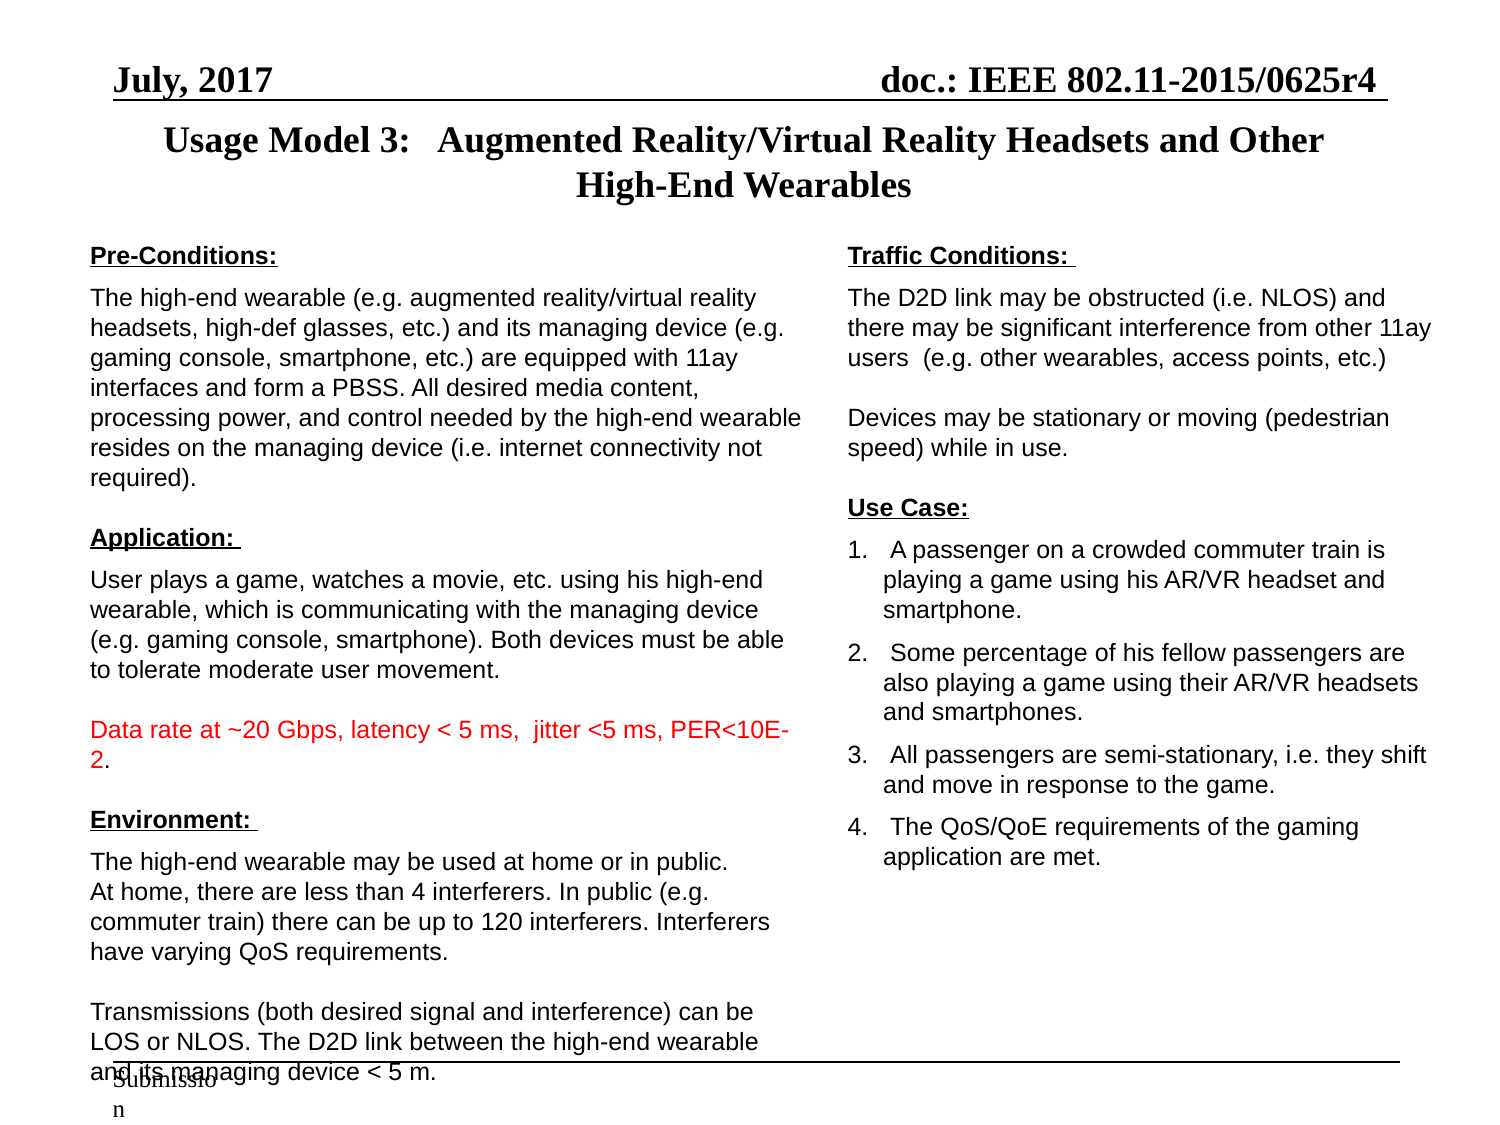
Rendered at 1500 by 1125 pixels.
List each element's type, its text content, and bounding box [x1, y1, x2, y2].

text_box Traffic Conditions: The D2D link may be obstructed (i.e. NLOS) and there may be significant interference from other 11ay users (e.g. other wearables, access points, etc.) Devices may be stationary or moving (pedestrian speed) while in use. Use Case: A passenger on a crowded commuter train is playing a game using his AR/VR headset and smartphone. Some percentage of his fellow passengers are also playing a game using their AR/VR headsets and smartphones. All passengers are semi-stationary, i.e. they shift and move in response to the game. The QoS/QoE requirements of the gaming application are met. [832, 231, 1459, 1035]
text_box Pre-Conditions: The high-end wearable (e.g. augmented reality/virtual reality headsets, high-def glasses, etc.) and its managing device (e.g. gaming console, smartphone, etc.) are equipped with 11ay interfaces and form a PBSS. All desired media content, processing power, and control needed by the high-end wearable resides on the managing device (i.e. internet connectivity not required). Application: User plays a game, watches a movie, etc. using his high-end wearable, which is communicating with the managing device (e.g. gaming console, smartphone). Both devices must be able to tolerate moderate user movement. Data rate at ~20 Gbps, latency < 5 ms, jitter <5 ms, PER<10E-2. Environment: The high-end wearable may be used at home or in public. At home, there are less than 4 interferers. In public (e.g. commuter train) there can be up to 120 interferers. Interferers have varying QoS requirements. Transmissions (both desired signal and interference) can be LOS or NLOS. The D2D link between the high-end wearable and its managing device < 5 m. [75, 231, 821, 1094]
title Usage Model 3: Augmented Reality/Virtual Reality Headsets and Other High-End Wearables [147, 112, 1341, 209]
